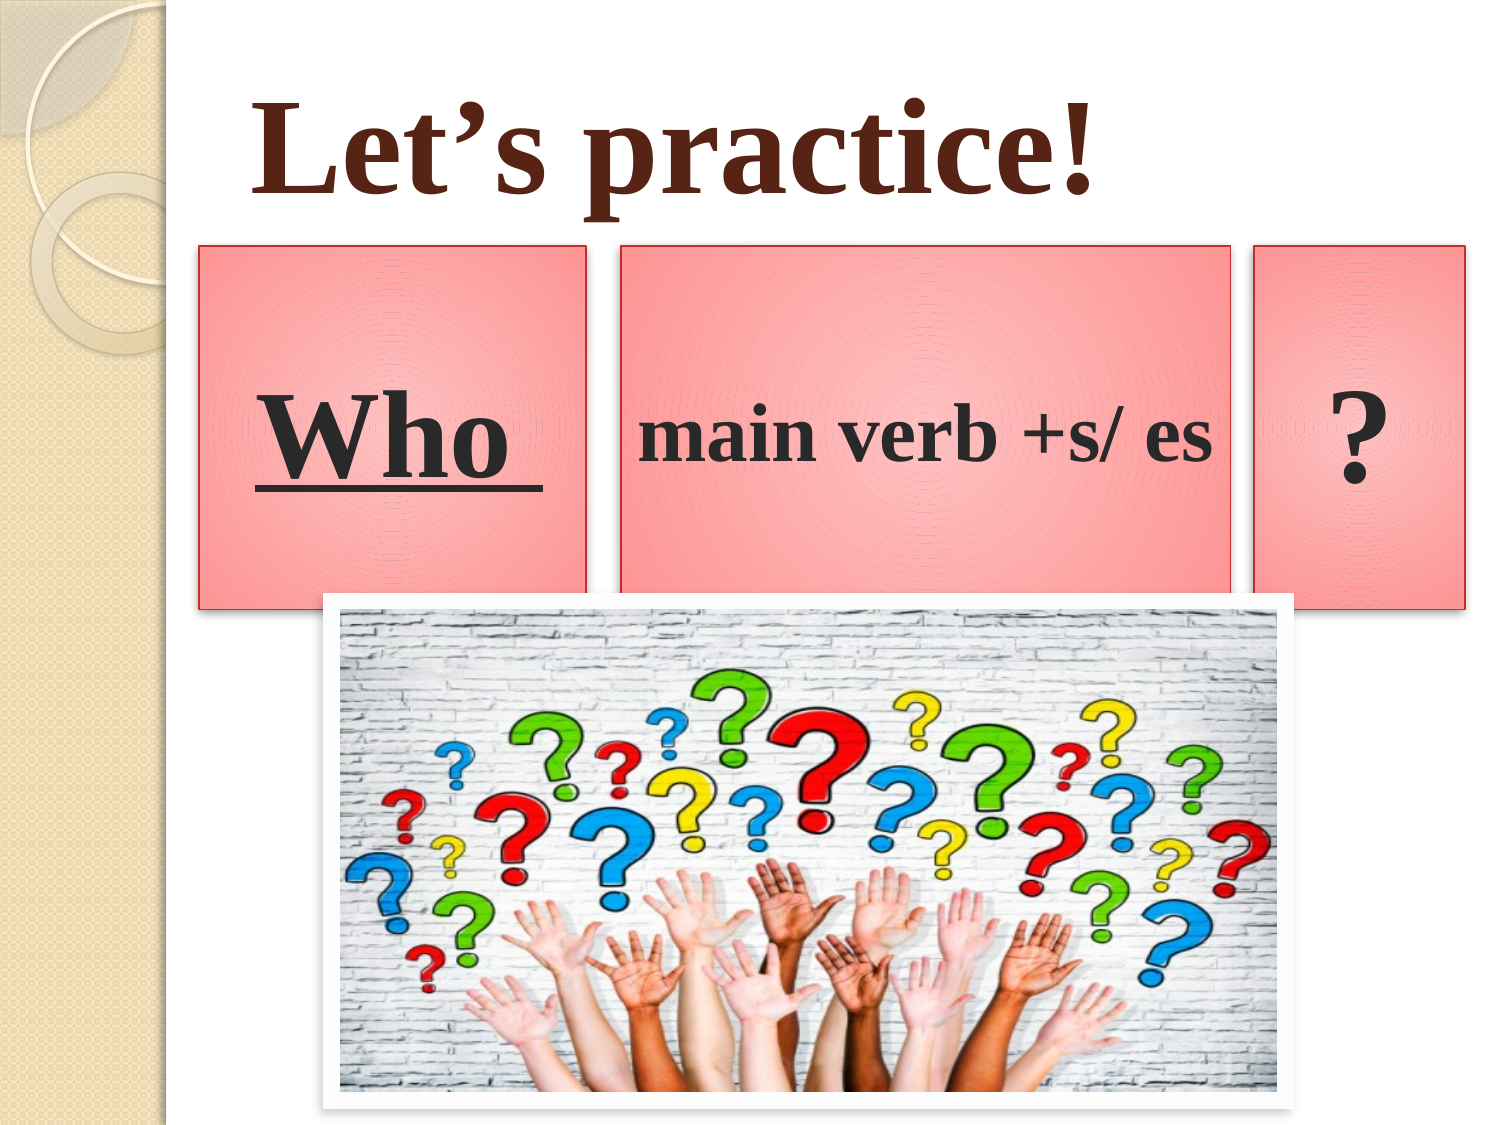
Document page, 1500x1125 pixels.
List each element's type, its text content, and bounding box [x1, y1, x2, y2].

list Who [198, 245, 587, 610]
text_box main verb +s/ es [620, 245, 1231, 592]
picture [339, 609, 1278, 1093]
text_box ? [1253, 245, 1466, 610]
title Let’s practice! [235, 45, 1466, 233]
